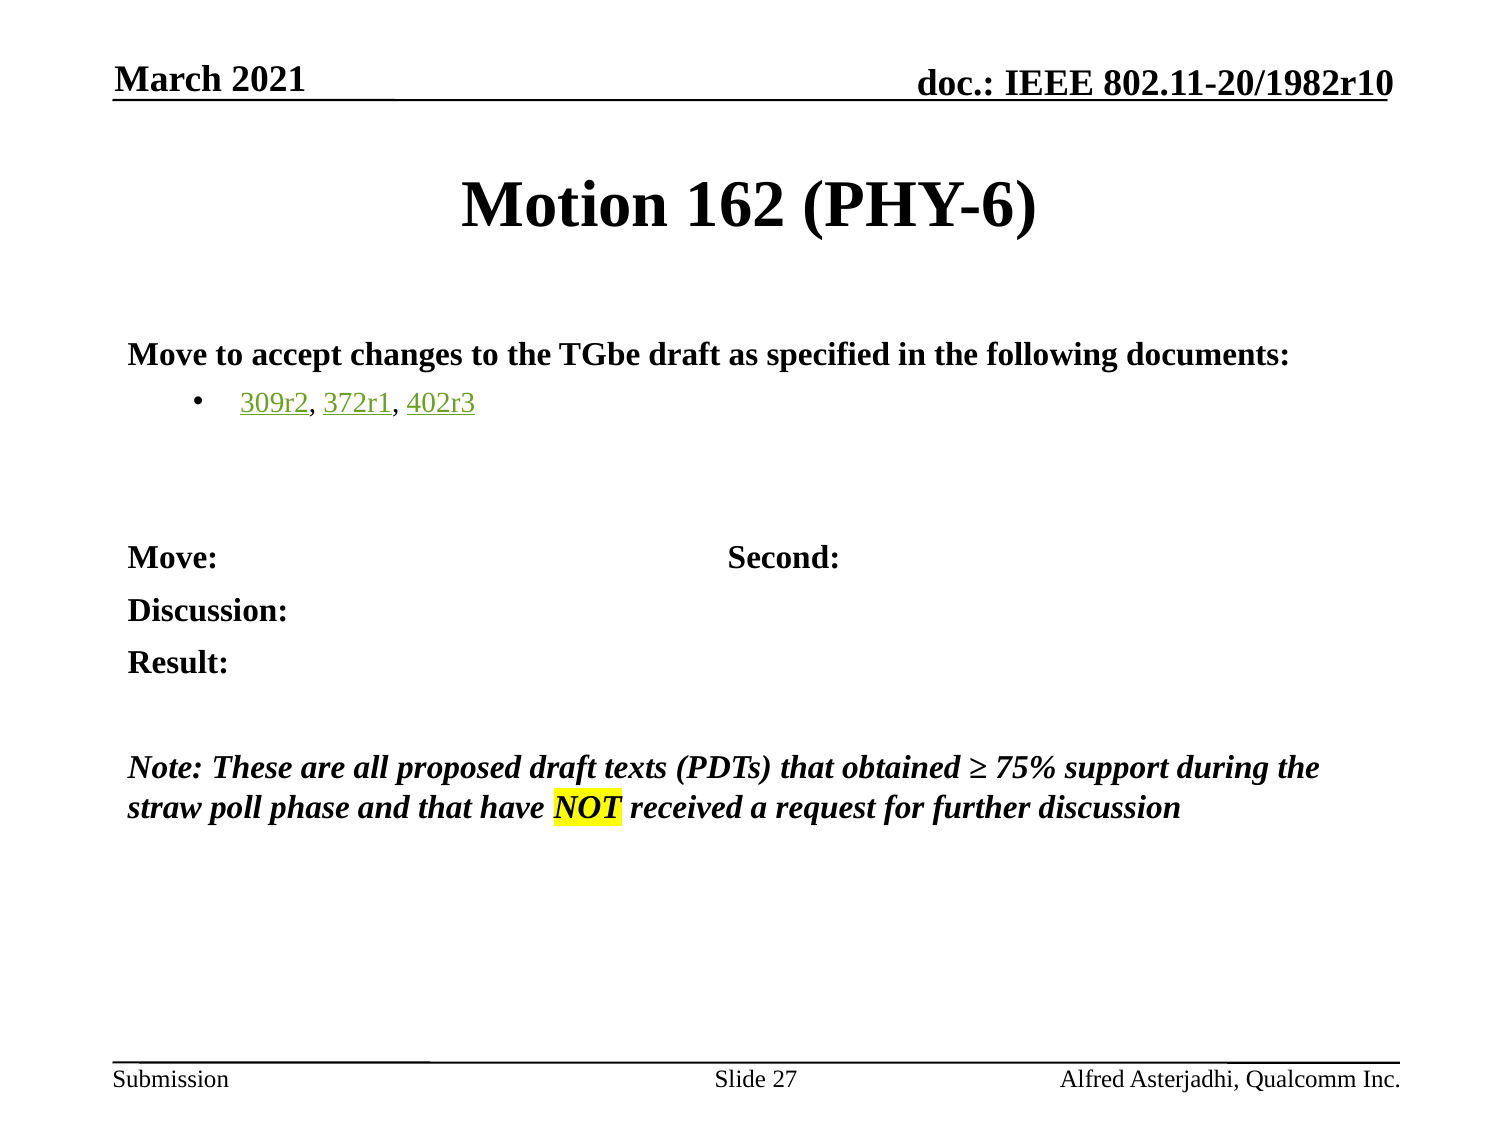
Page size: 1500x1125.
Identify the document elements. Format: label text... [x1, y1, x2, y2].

footer Alfred Asterjadhi, Qualcomm Inc. [878, 1061, 1402, 1093]
slide_number Slide 27 [712, 1061, 800, 1123]
title Motion 162 (PHY-6) [112, 112, 1388, 288]
list Move to accept changes to the TGbe draft as specified in the following documents: 309r2, 372r1, 402r3 Move: Second: Discussion: Result: Note: These are all proposed draft texts (PDTs) that obtained ≥ 75% support during the straw poll phase and that have NOT received a request for further discussion [112, 324, 1388, 1000]
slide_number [114, 54, 423, 100]
